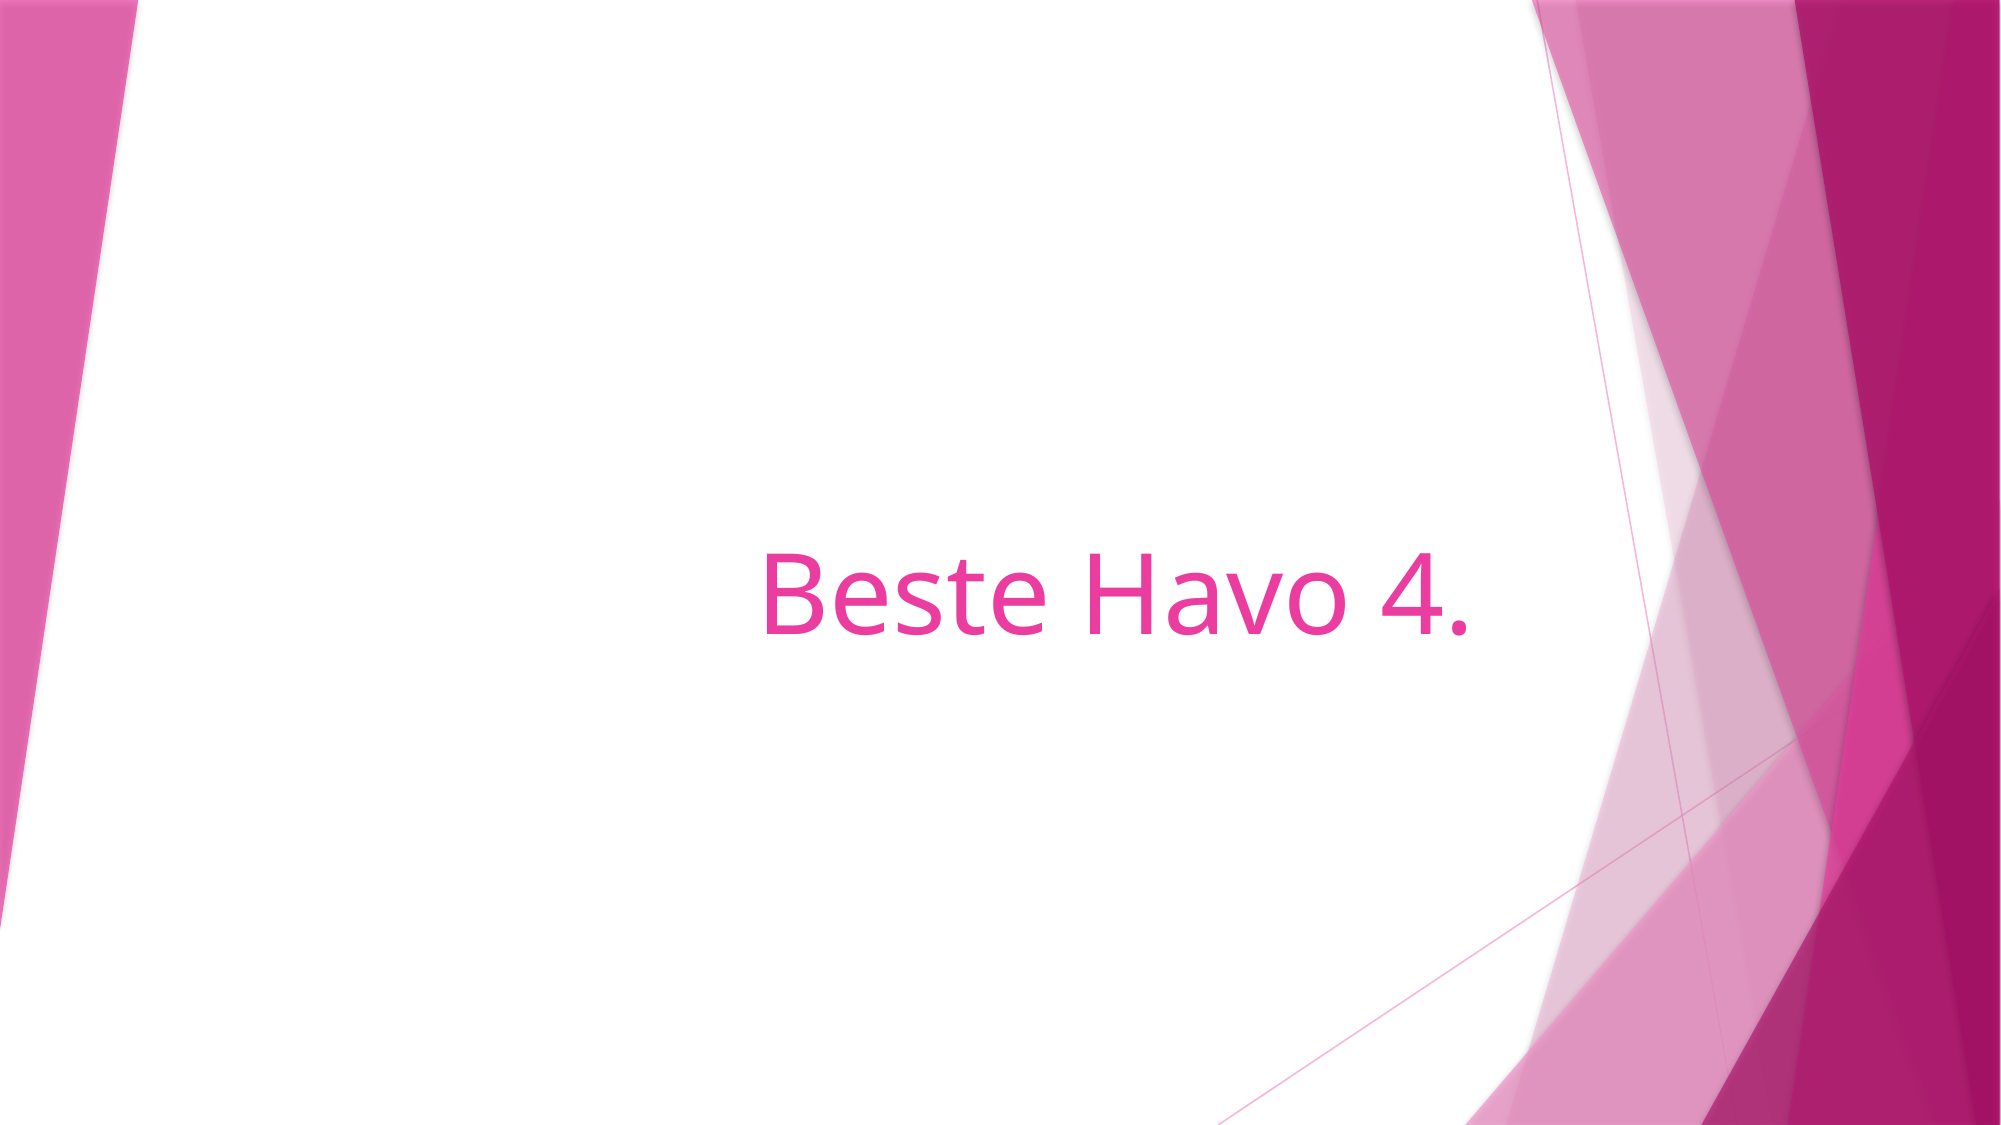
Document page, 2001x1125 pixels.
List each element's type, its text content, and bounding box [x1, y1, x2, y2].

title Beste Havo 4. [247, 394, 1522, 665]
